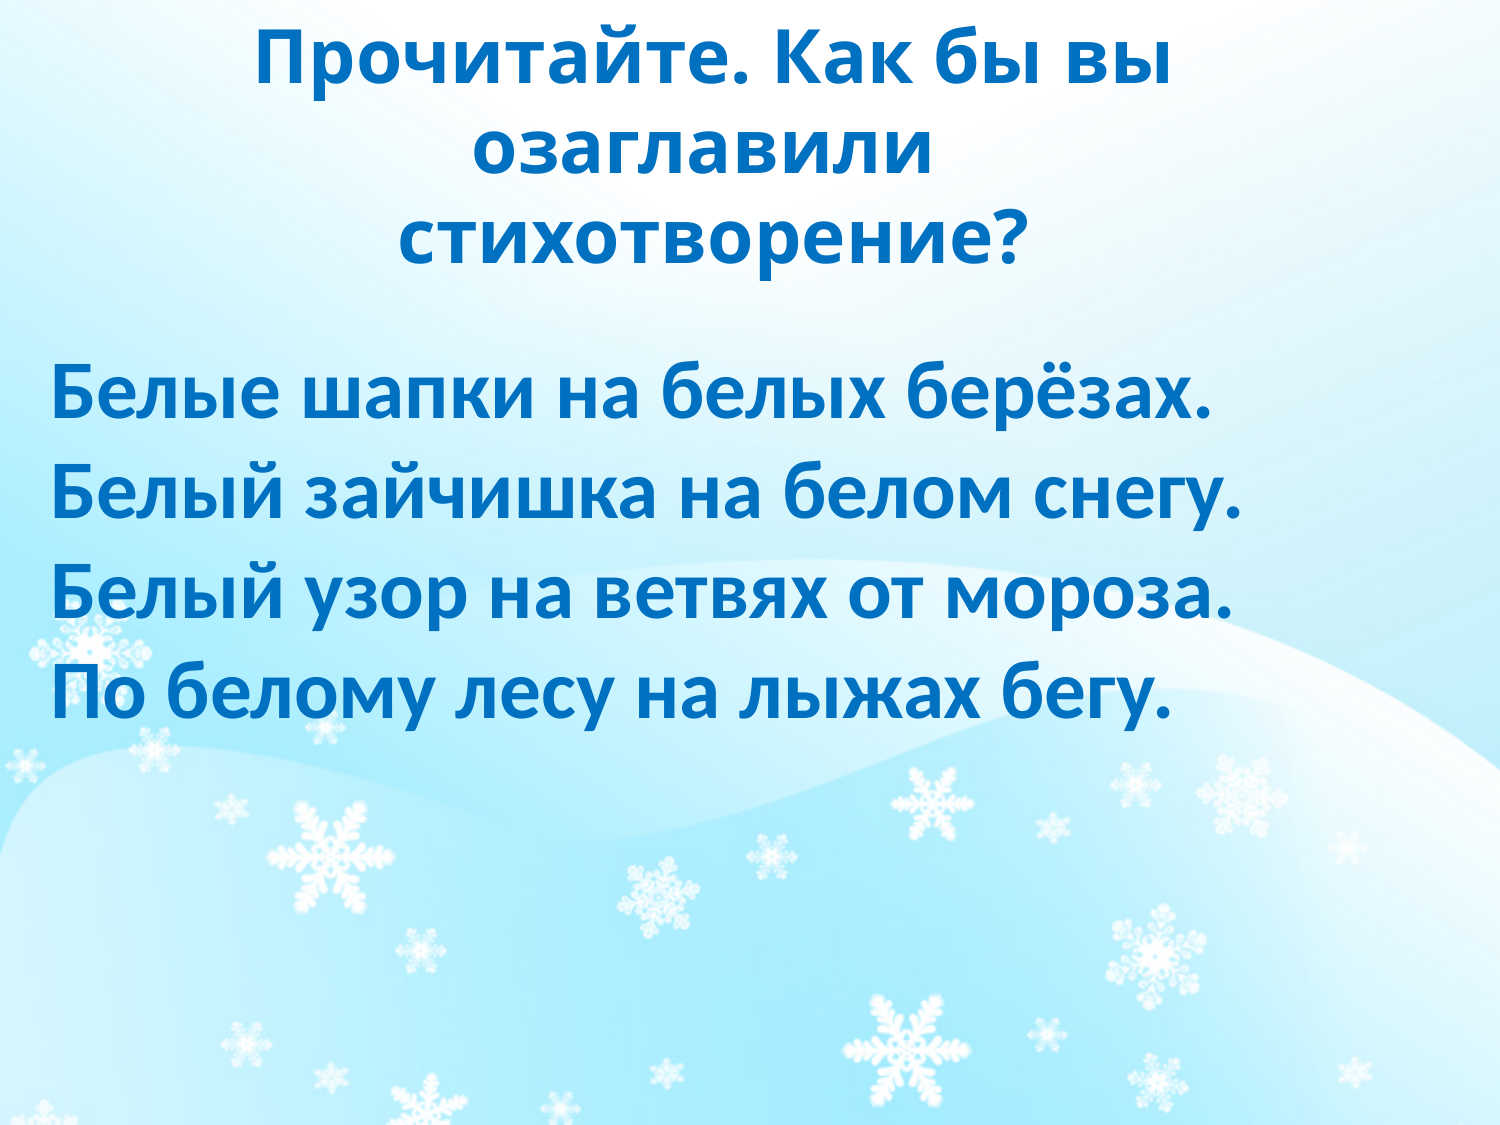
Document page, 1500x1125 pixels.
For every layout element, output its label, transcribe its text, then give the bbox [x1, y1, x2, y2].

title Прочитайте. Как бы вы озаглавили стихотворение? [75, 0, 1353, 287]
picture [0, 0, 1500, 1125]
text_box Белые шапки на белых берёзах. Белый зайчишка на белом снегу. Белый узор на ветвях от мороза. По белому лесу на лыжах бегу. [35, 328, 1500, 843]
